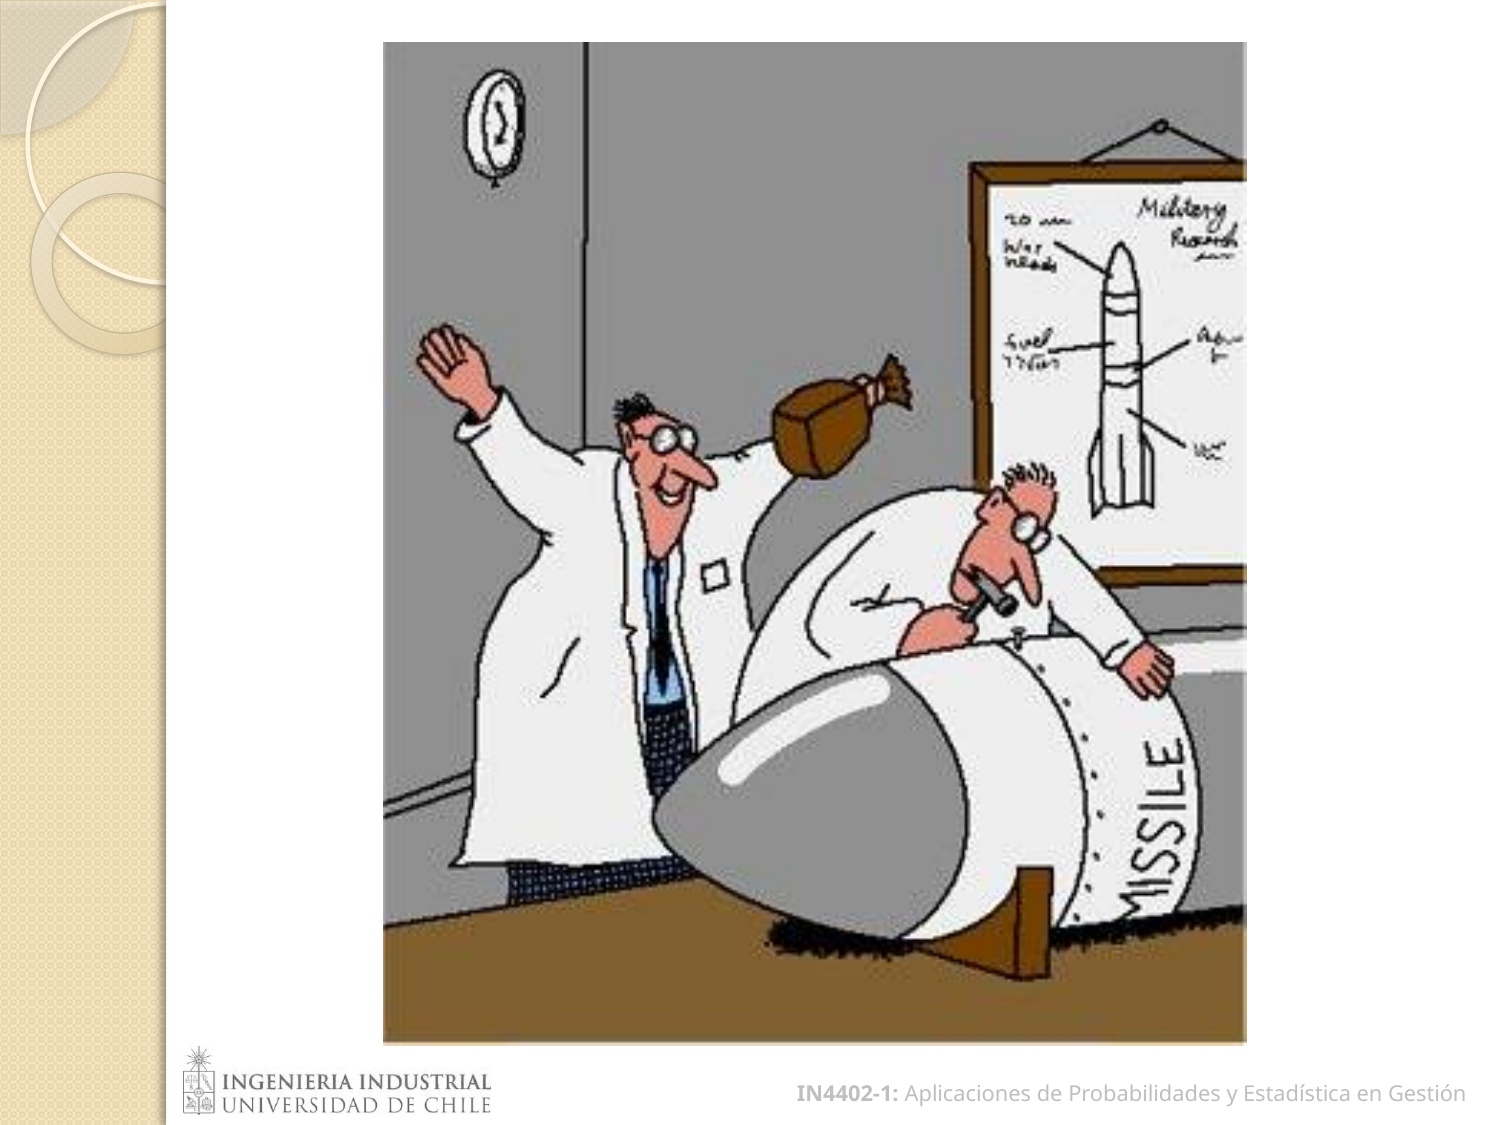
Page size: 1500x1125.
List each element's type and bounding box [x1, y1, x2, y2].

picture [183, 42, 1247, 1115]
